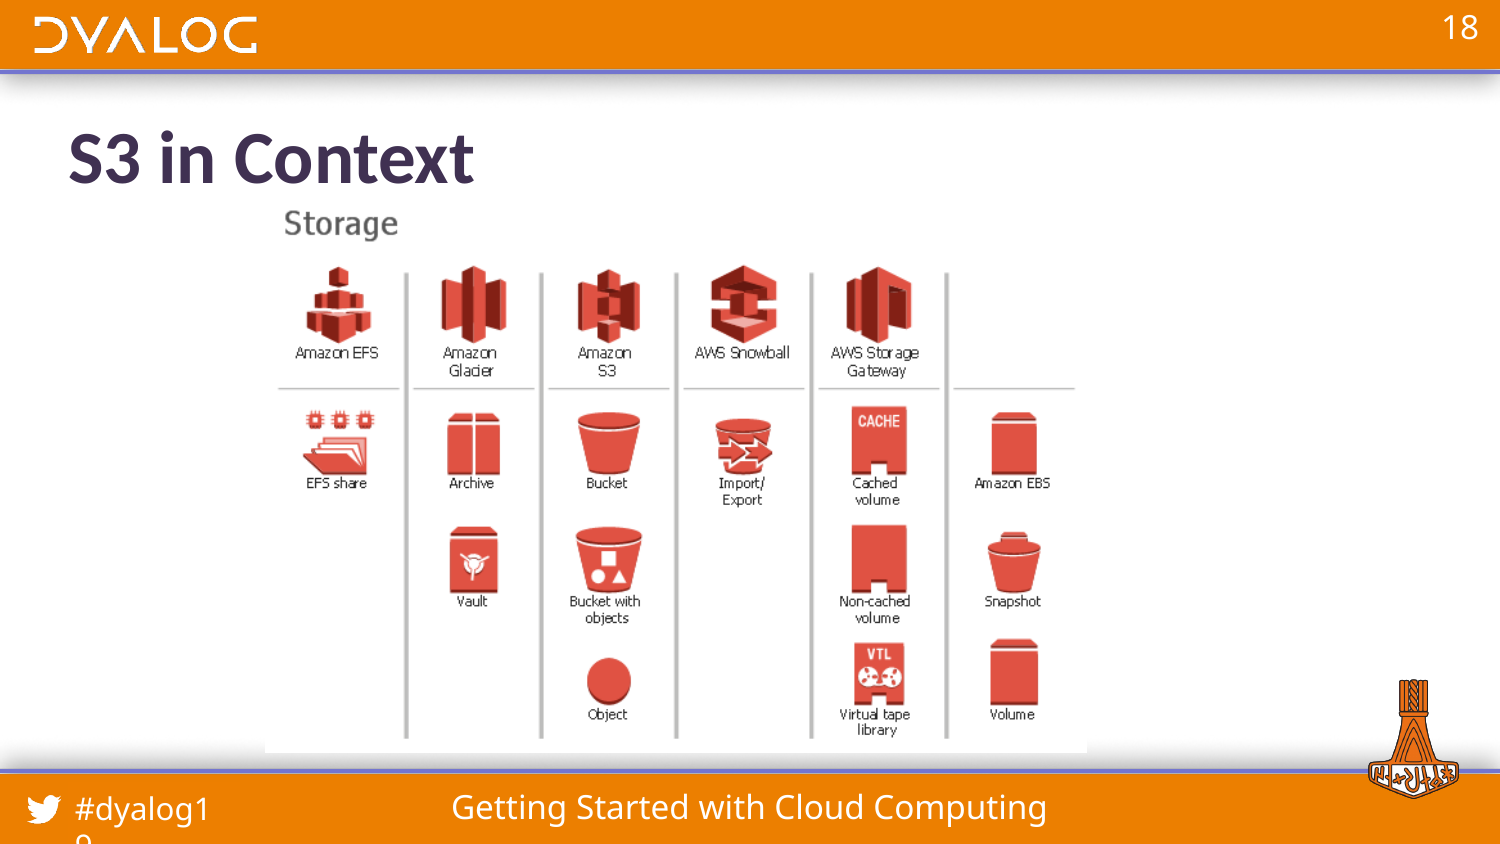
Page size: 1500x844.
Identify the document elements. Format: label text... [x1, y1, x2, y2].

title S3 in Context [53, 104, 1444, 202]
picture [0, 0, 1500, 108]
picture [0, 185, 1500, 844]
